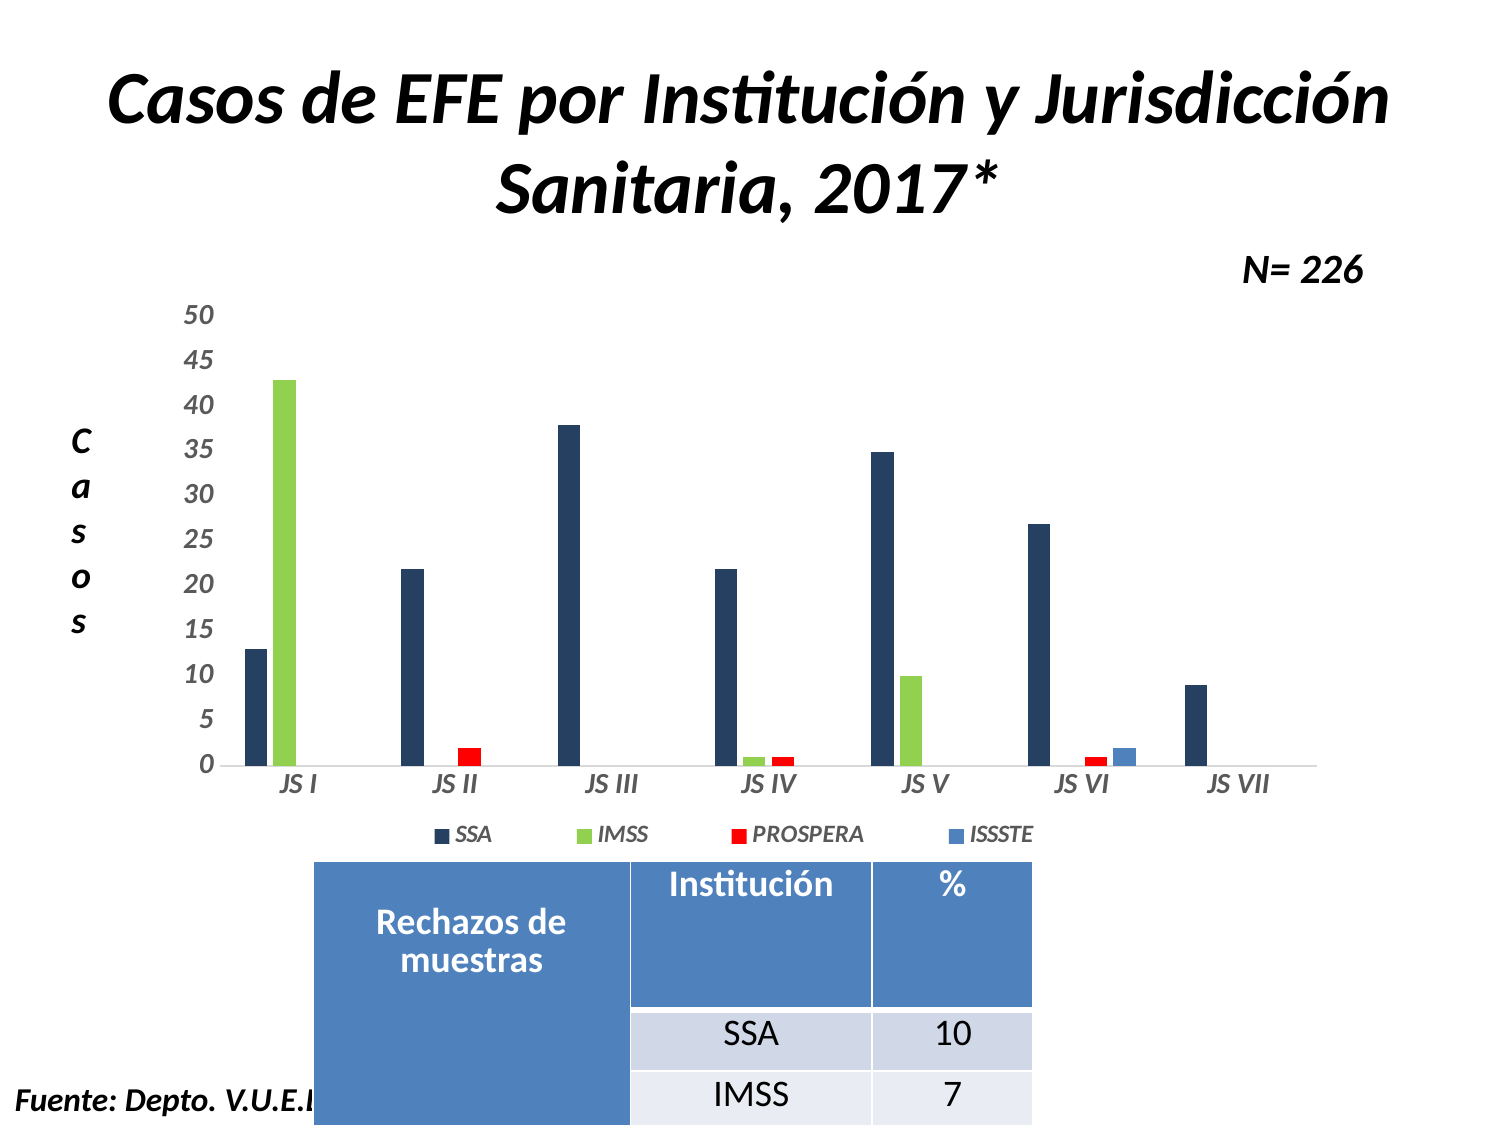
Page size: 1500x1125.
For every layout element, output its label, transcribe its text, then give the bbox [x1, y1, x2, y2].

table_cell 10 [873, 1013, 1032, 1070]
table_cell IMSS [631, 1072, 871, 1125]
text_box N= 226 [1208, 234, 1398, 300]
chart [159, 290, 1341, 862]
table_header % [873, 869, 1032, 1007]
title Casos de EFE por Institución y Jurisdicción Sanitaria, 2017* [75, 45, 1425, 233]
table_cell SSA [631, 1013, 871, 1070]
table_cell 7 [873, 1072, 1032, 1125]
table_header Institución [631, 869, 871, 1007]
text_box Fuente: Depto. V.U.E.D. hasta semana 52 2017. [0, 1070, 312, 1125]
table_header Rechazos de muestras [314, 869, 630, 1125]
text_box Casos [56, 408, 94, 649]
